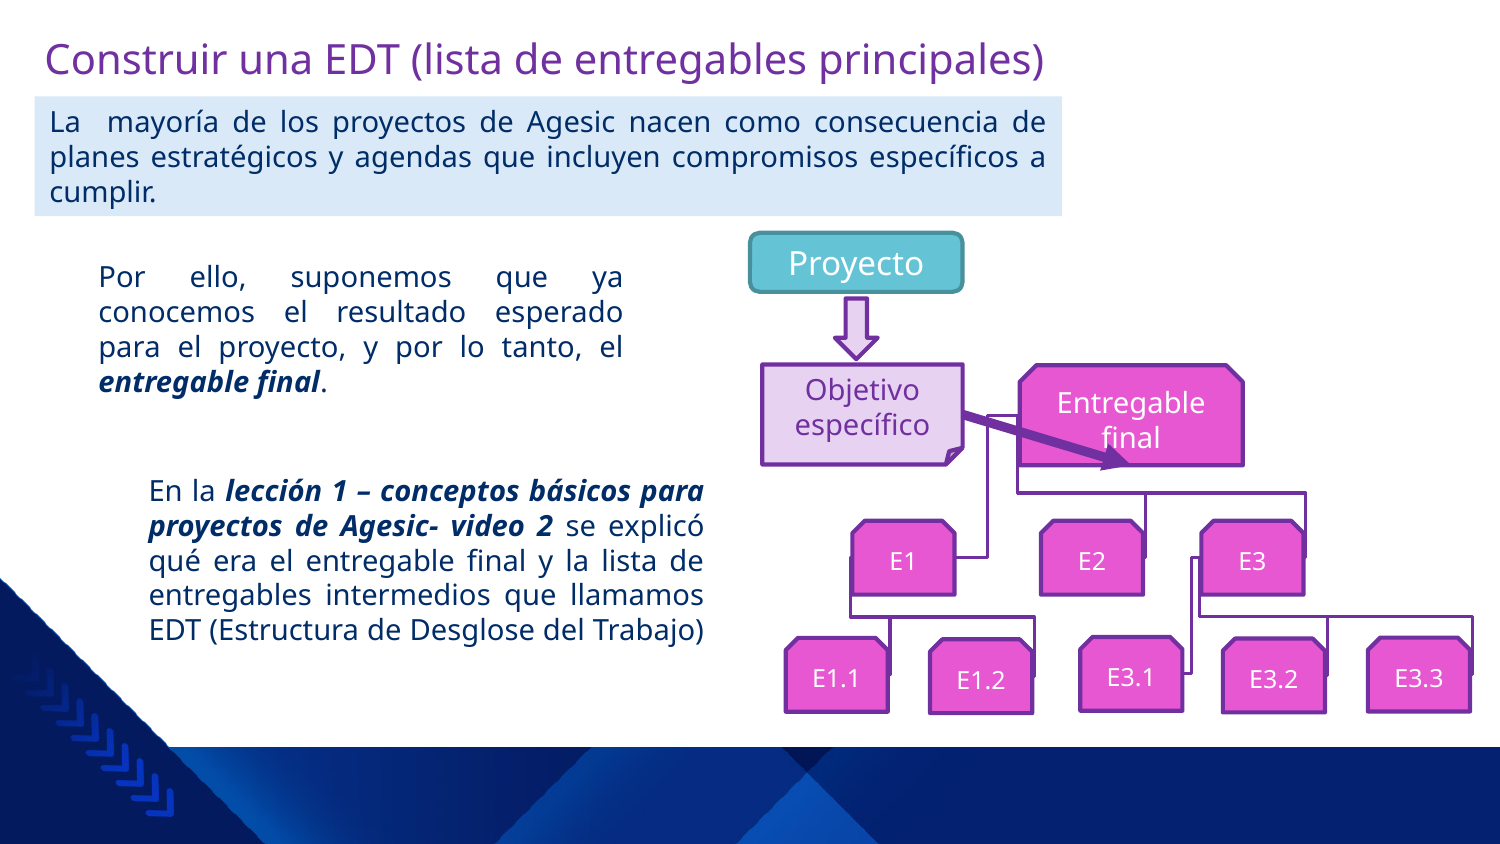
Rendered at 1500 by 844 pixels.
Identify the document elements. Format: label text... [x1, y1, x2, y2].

picture [0, 0, 1500, 844]
title Construir una EDT (lista de entregables principales) [29, 22, 1248, 94]
text_box La mayoría de los proyectos de Agesic nacen como consecuencia de planes estratégicos y agendas que incluyen compromisos específicos a cumplir. [34, 96, 1063, 217]
text_box En la lección 1 – conceptos básicos para proyectos de Agesic- video 2 se explicó qué era el entregable final y la lista de entregables intermedios que llamamos EDT (Estructura de Desglose del Trabajo) [133, 464, 720, 654]
text_box Por ello, suponemos que ya conocemos el resultado esperado para el proyecto, y por lo tanto, el entregable final. [83, 250, 639, 406]
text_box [749, 232, 1471, 714]
